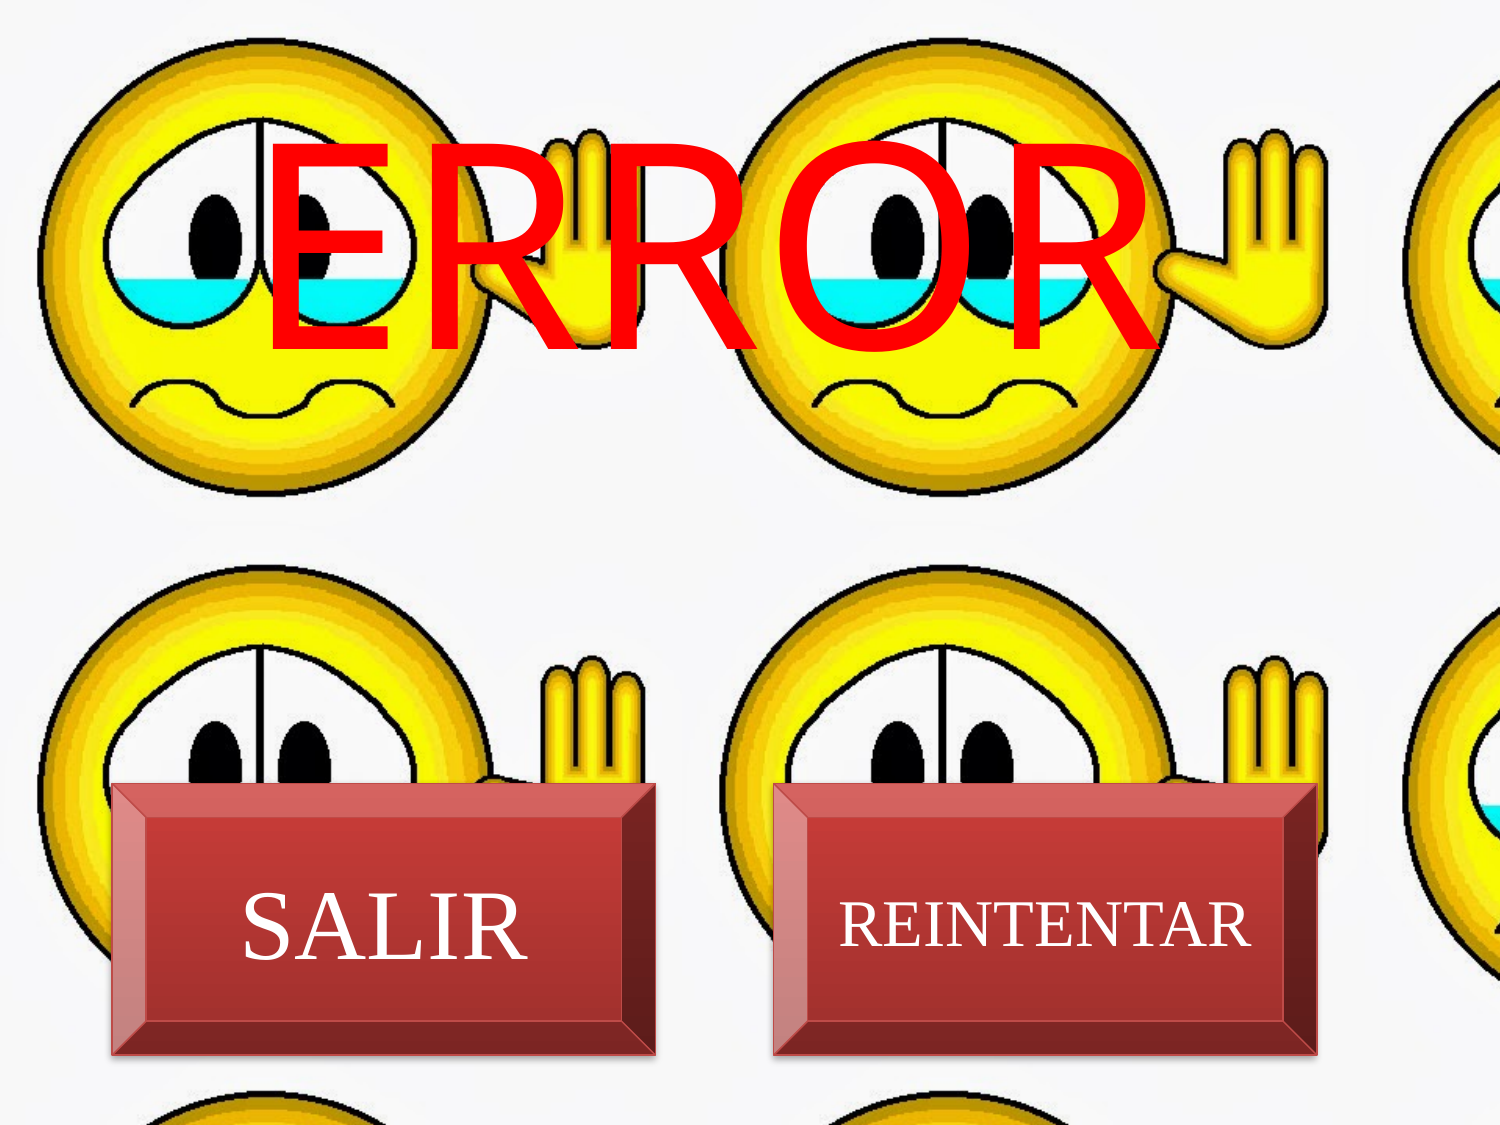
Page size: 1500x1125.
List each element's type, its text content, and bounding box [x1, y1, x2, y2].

picture [0, 0, 1500, 1125]
text_box SALIR [111, 782, 657, 1056]
text_box ERROR [230, 54, 1388, 415]
text_box REINTENTAR [773, 782, 1318, 1056]
